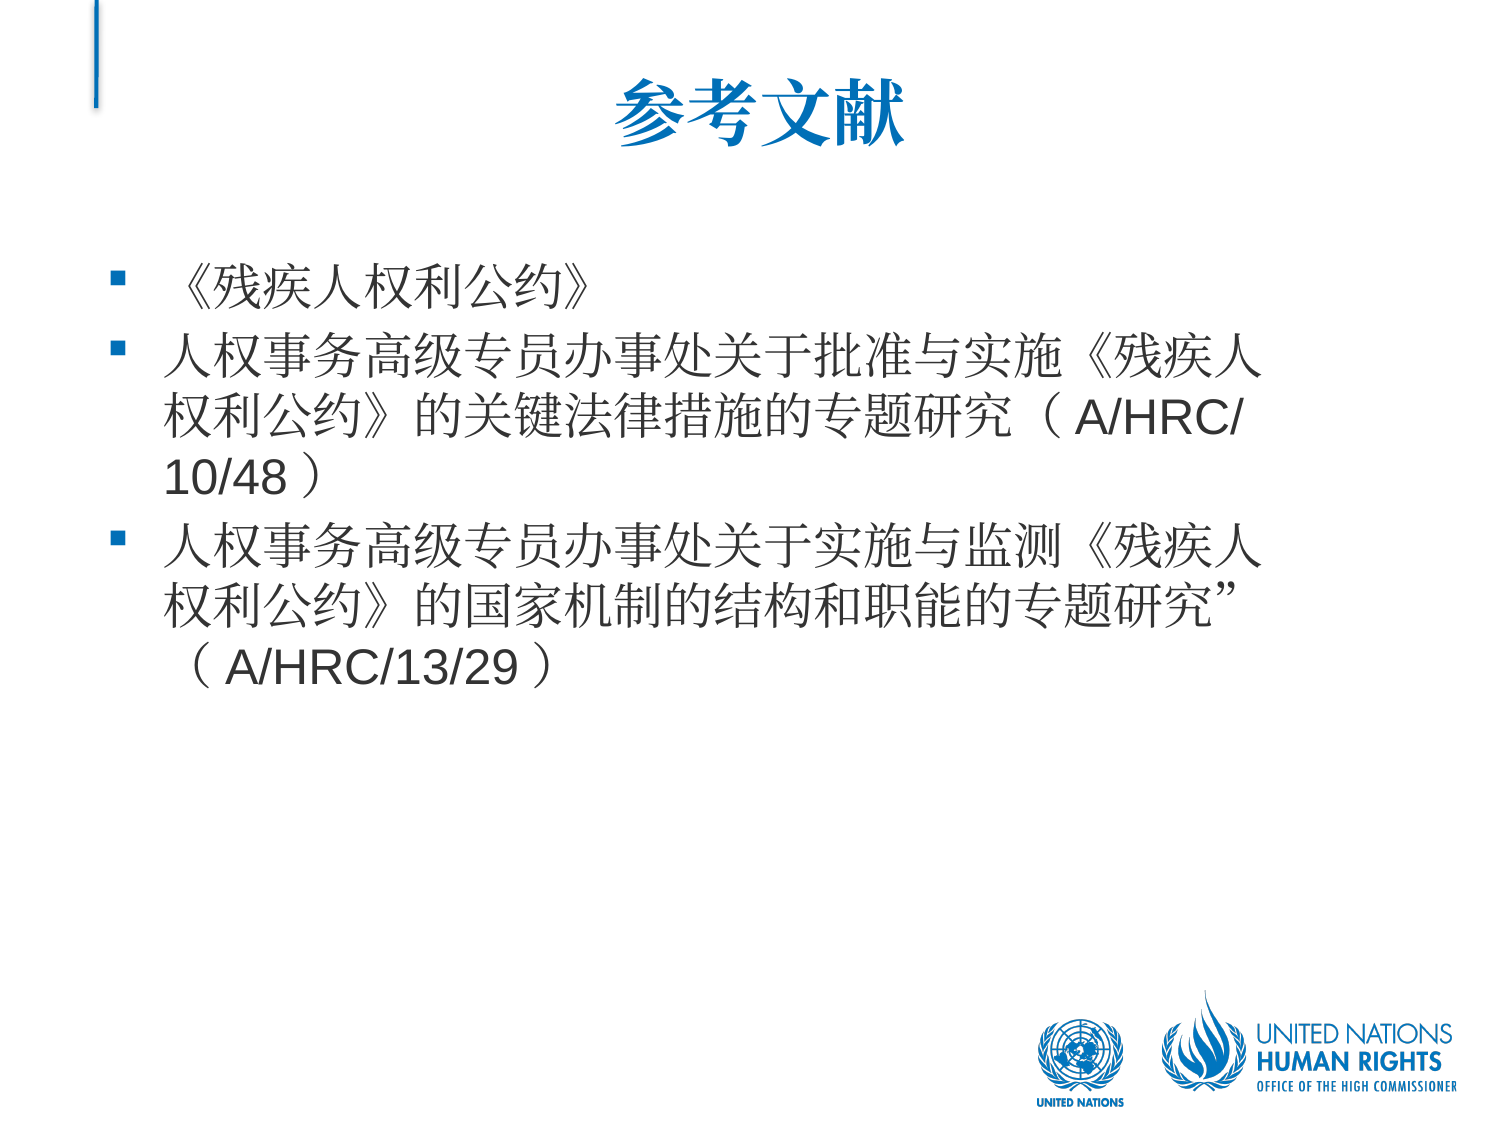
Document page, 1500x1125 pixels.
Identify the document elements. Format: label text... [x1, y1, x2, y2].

picture [1037, 990, 1457, 1107]
title 参考文献 [55, 59, 1463, 248]
list 《残疾人权利公约》 人权事务高级专员办事处关于批准与实施《残疾人权利公约》的关键法律措施的专题研究（A/HRC/10/48） 人权事务高级专员办事处关于实施与监测《残疾人权利公约》的国家机制的结构和职能的专题研究”（A/HRC/13/29） [91, 247, 1319, 937]
